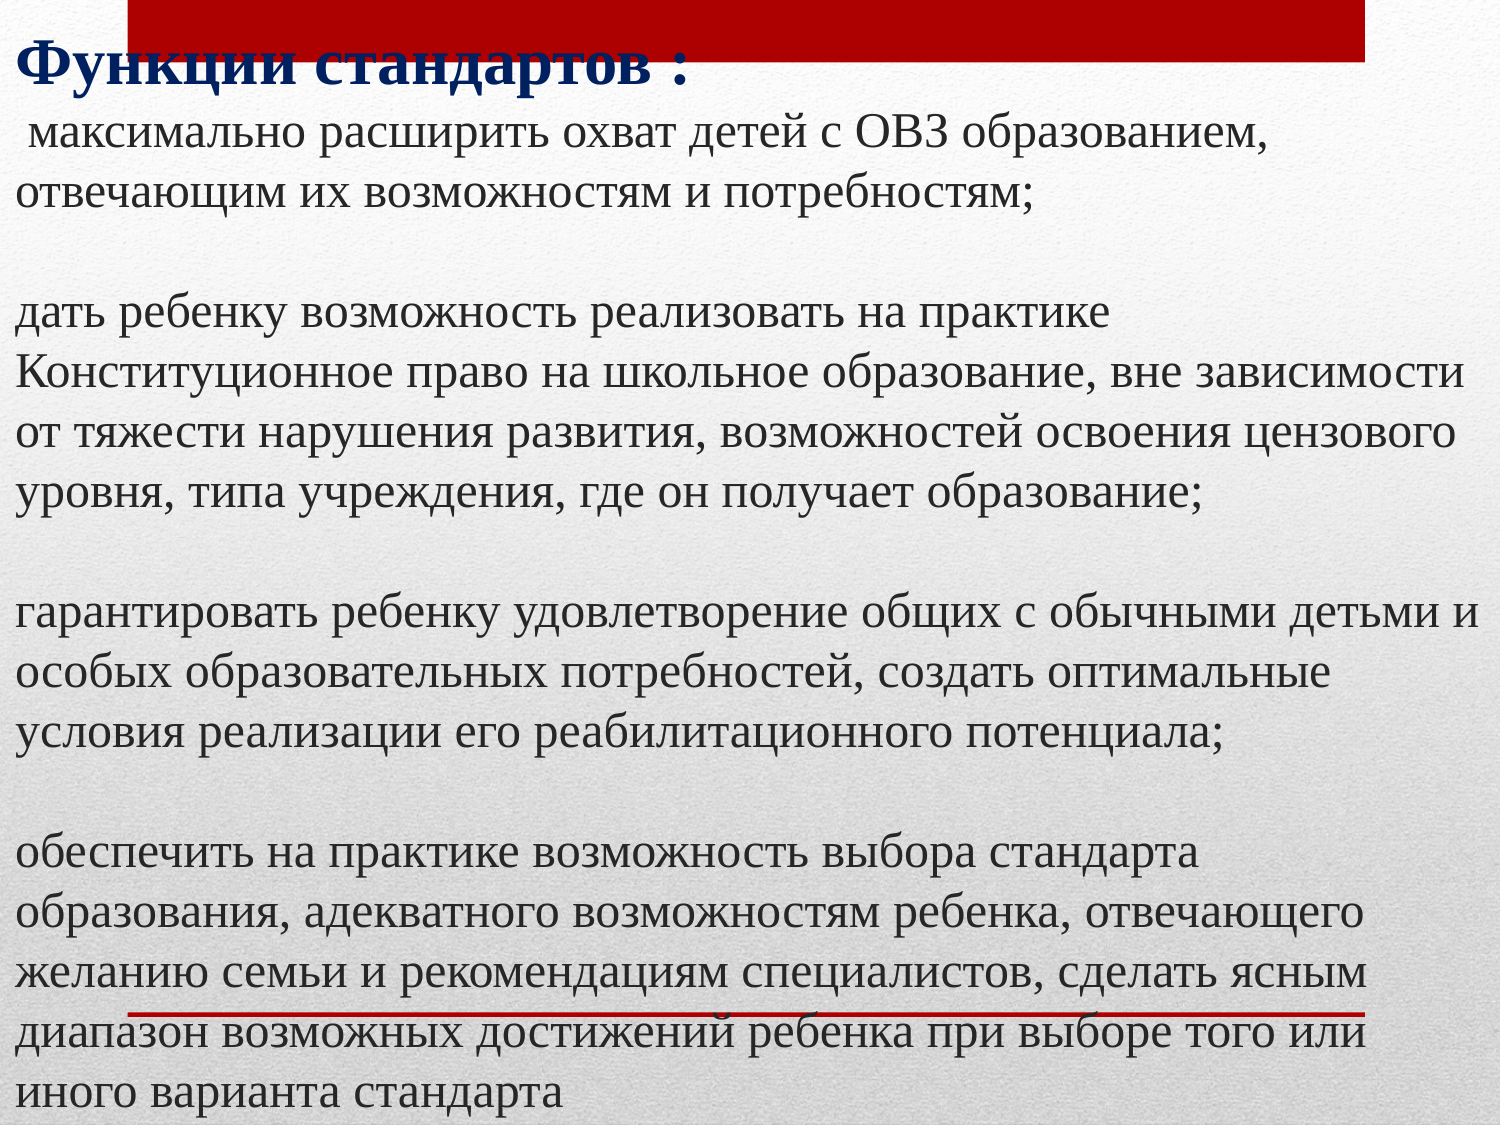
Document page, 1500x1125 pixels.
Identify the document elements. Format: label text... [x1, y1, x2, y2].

title Функции стандартов : максимально расширить охват детей с ОВЗ образованием, отвечающим их возможностям и потребностям; дать ребенку возможность реализовать на практике Конституционное право на школьное образование, вне зависимости от тяжести нарушения развития, возможностей освоения цензового уровня, типа учреждения, где он получает образование; гарантировать ребенку удовлетворение общих с обычными детьми и особых образовательных потребностей, создать оптимальные условия реализации его реабилитационного потенциала; обеспечить на практике возможность выбора стандарта образования, адекватного возможностям ребенка, отвечающего желанию семьи и рекомендациям специалистов, сделать ясным диапазон возможных достижений ребенка при выборе того или иного варианта стандарта [0, 0, 1500, 1125]
